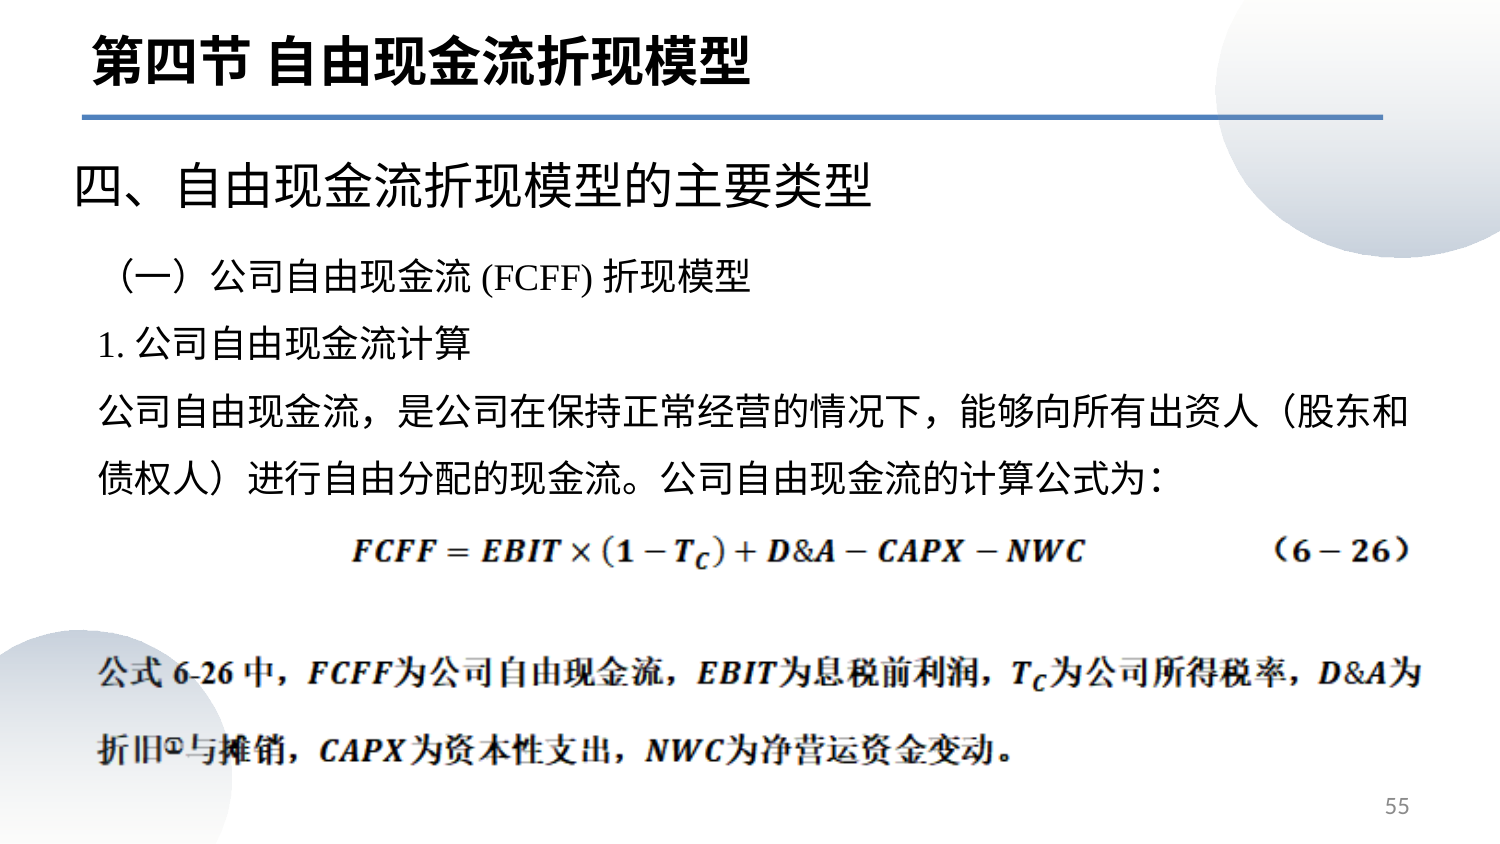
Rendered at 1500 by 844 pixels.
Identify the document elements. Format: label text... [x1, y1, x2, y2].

text_box 第四节 自由现金流折现模型 [74, 11, 1234, 107]
text_box [1213, 0, 1500, 260]
text_box [0, 628, 232, 844]
slide_number 55 [1074, 805, 1425, 827]
picture [70, 503, 1470, 798]
text_box 四、自由现金流折现模型的主要类型 [58, 117, 1256, 200]
list （一）公司自由现金流(FCFF)折现模型 1.公司自由现金流计算 公司自由现金流，是公司在保持正常经营的情况下，能够向所有出资人（股东和债权人）进行自由分配的现金流。公司自由现金流的计算公式为： [82, 222, 1432, 502]
